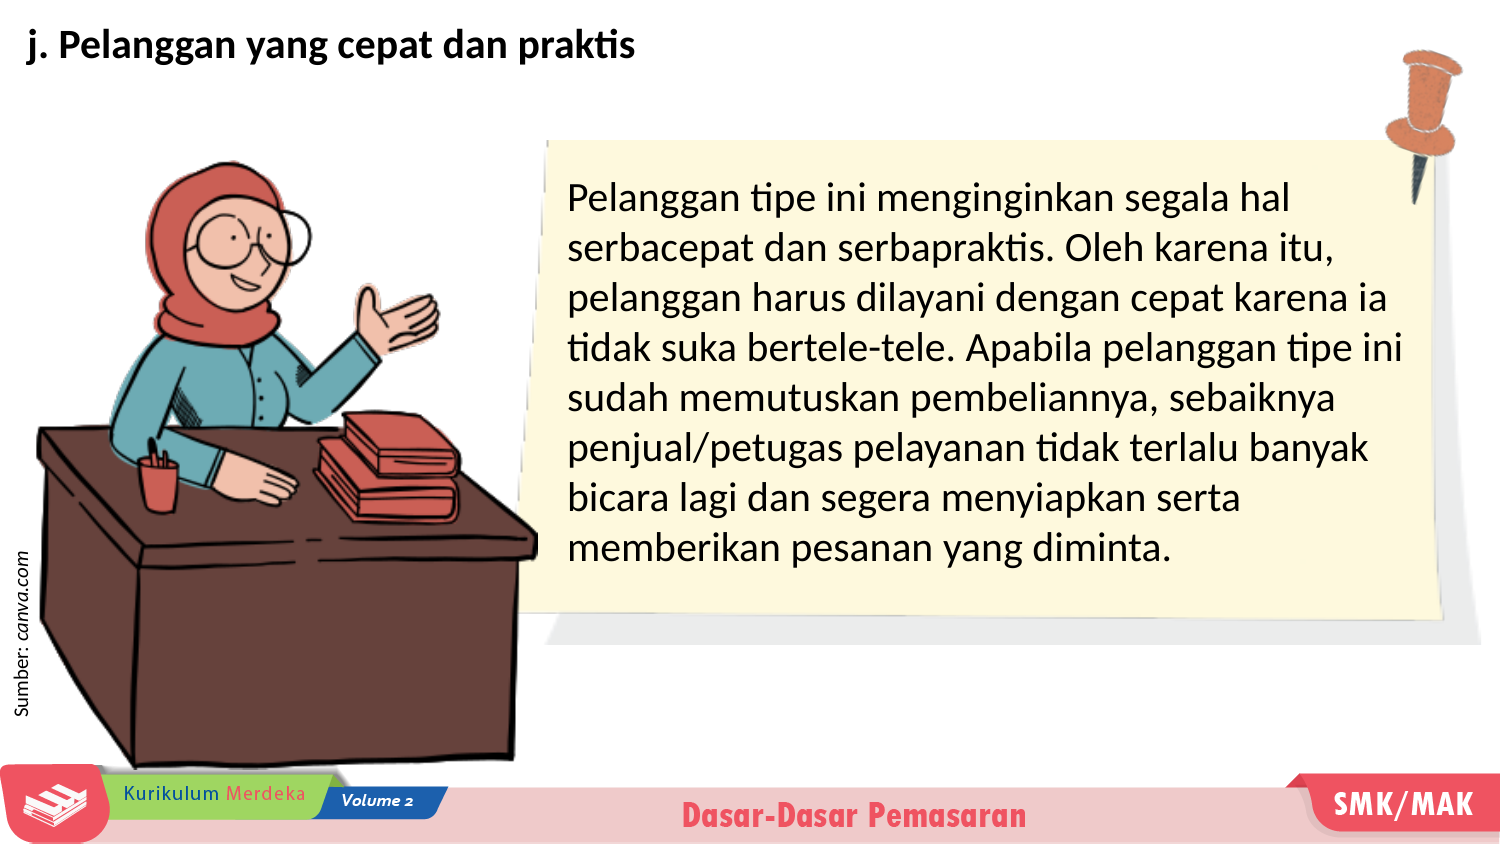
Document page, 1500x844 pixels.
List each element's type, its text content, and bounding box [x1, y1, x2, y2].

text_box Sumber: canva.com [0, 536, 29, 733]
picture [0, 43, 1500, 844]
text_box j. Pelanggan yang cepat dan praktis [12, 9, 1125, 75]
